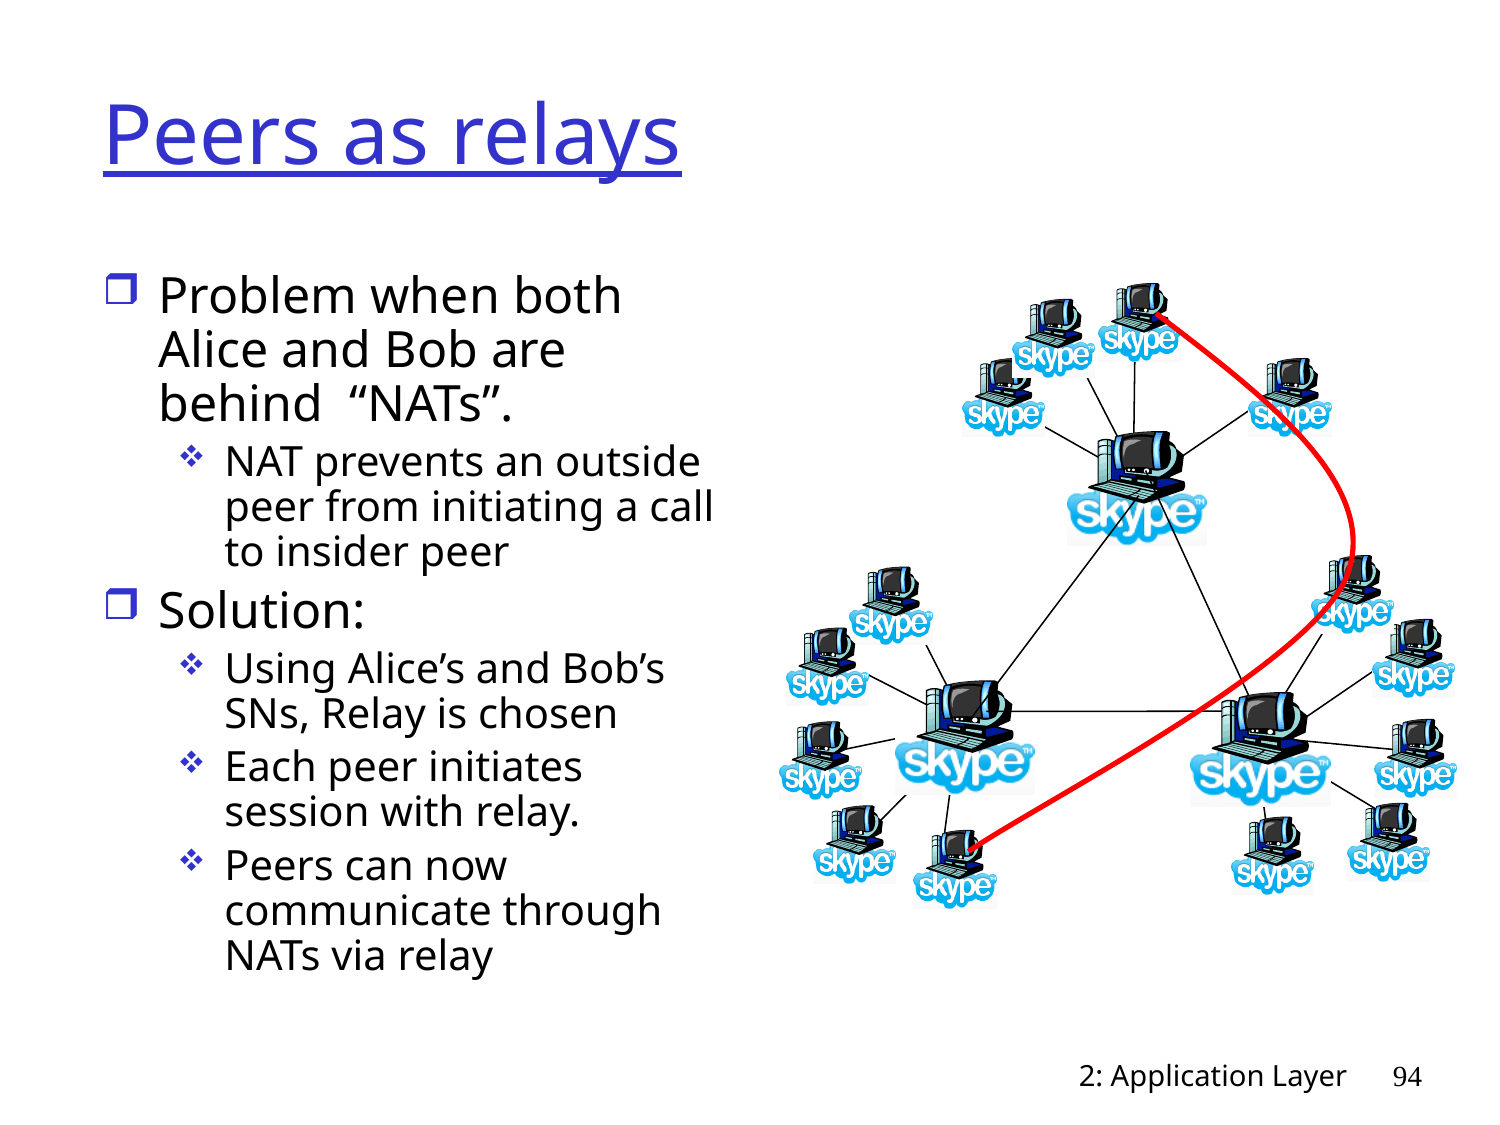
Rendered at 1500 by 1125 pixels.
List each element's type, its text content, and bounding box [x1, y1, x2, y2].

footer 2: Application Layer [887, 1049, 1362, 1125]
slide_number 94 [1362, 1049, 1438, 1125]
title Peers as relays [87, 37, 1363, 226]
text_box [779, 282, 1457, 909]
list Problem when both Alice and Bob are behind “NATs”. NAT prevents an outside peer from initiating a call to insider peer Solution: Using Alice’s and Bob’s SNs, Relay is chosen Each peer initiates session with relay. Peers can now communicate through NATs via relay [87, 262, 744, 1026]
